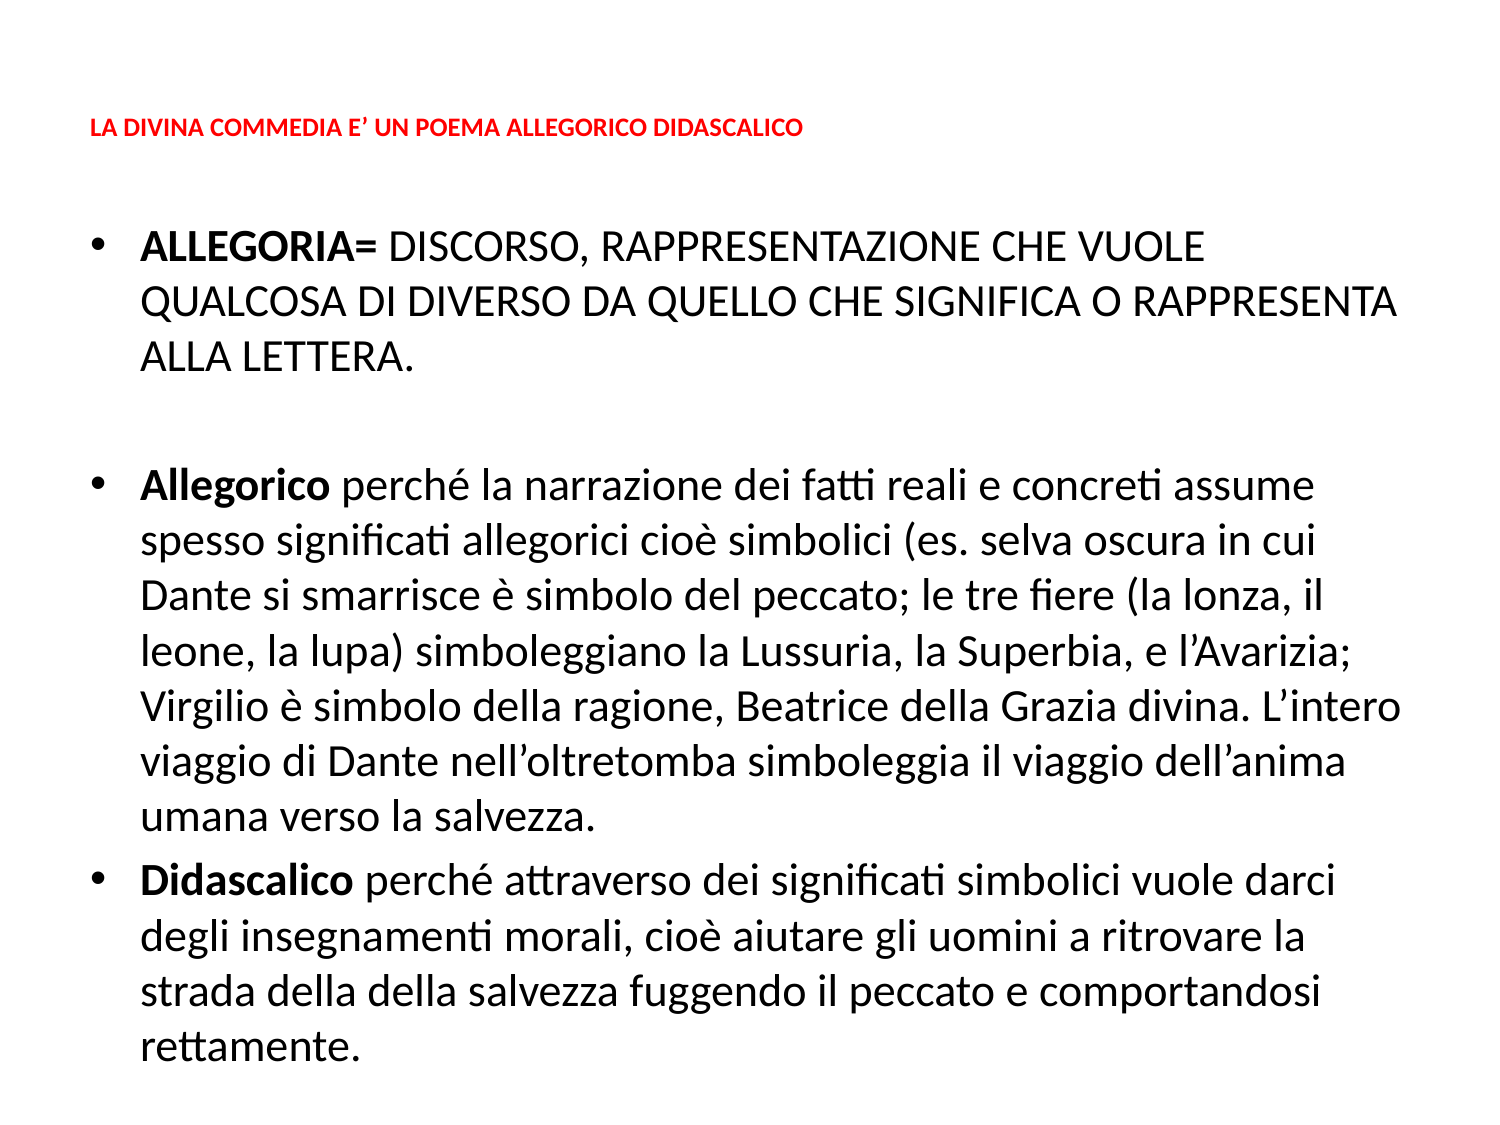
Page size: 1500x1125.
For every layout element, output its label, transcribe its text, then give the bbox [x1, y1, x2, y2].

list ALLEGORIA= DISCORSO, RAPPRESENTAZIONE CHE VUOLE QUALCOSA DI DIVERSO DA QUELLO CHE SIGNIFICA O RAPPRESENTA ALLA LETTERA. Allegorico perché la narrazione dei fatti reali e concreti assume spesso significati allegorici cioè simbolici (es. selva oscura in cui Dante si smarrisce è simbolo del peccato; le tre fiere (la lonza, il leone, la lupa) simboleggiano la Lussuria, la Superbia, e l’Avarizia; Virgilio è simbolo della ragione, Beatrice della Grazia divina. L’intero viaggio di Dante nell’oltretomba simboleggia il viaggio dell’anima umana verso la salvezza. Didascalico perché attraverso dei significati simbolici vuole darci degli insegnamenti morali, cioè aiutare gli uomini a ritrovare la strada della della salvezza fuggendo il peccato e comportandosi rettamente. [75, 208, 1425, 1083]
title LA DIVINA COMMEDIA E’ UN POEMA ALLEGORICO DIDASCALICO [75, 101, 1425, 185]
